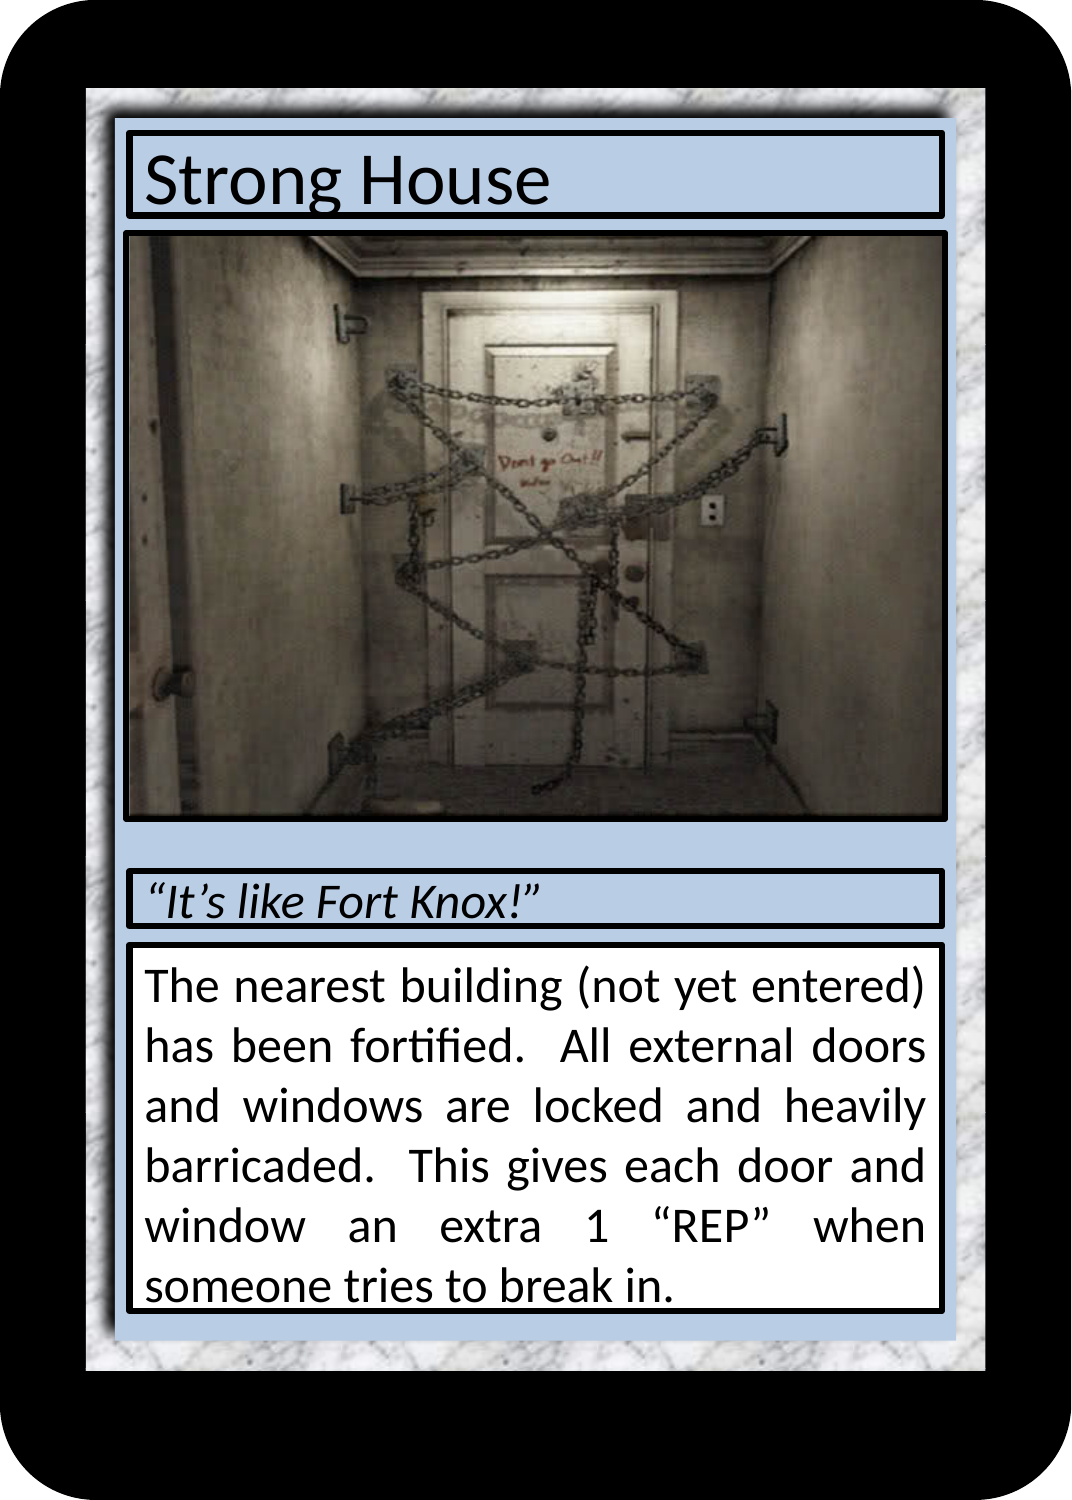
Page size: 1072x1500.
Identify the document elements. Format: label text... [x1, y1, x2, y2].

list “It’s like Fort Knox!” [126, 868, 945, 929]
list The nearest building (not yet entered) has been fortified. All external doors and windows are locked and heavily barricaded. This gives each door and window an extra 1 “REP” when someone tries to break in. [126, 942, 945, 1314]
picture [85, 88, 986, 1371]
title Strong House [126, 130, 945, 219]
